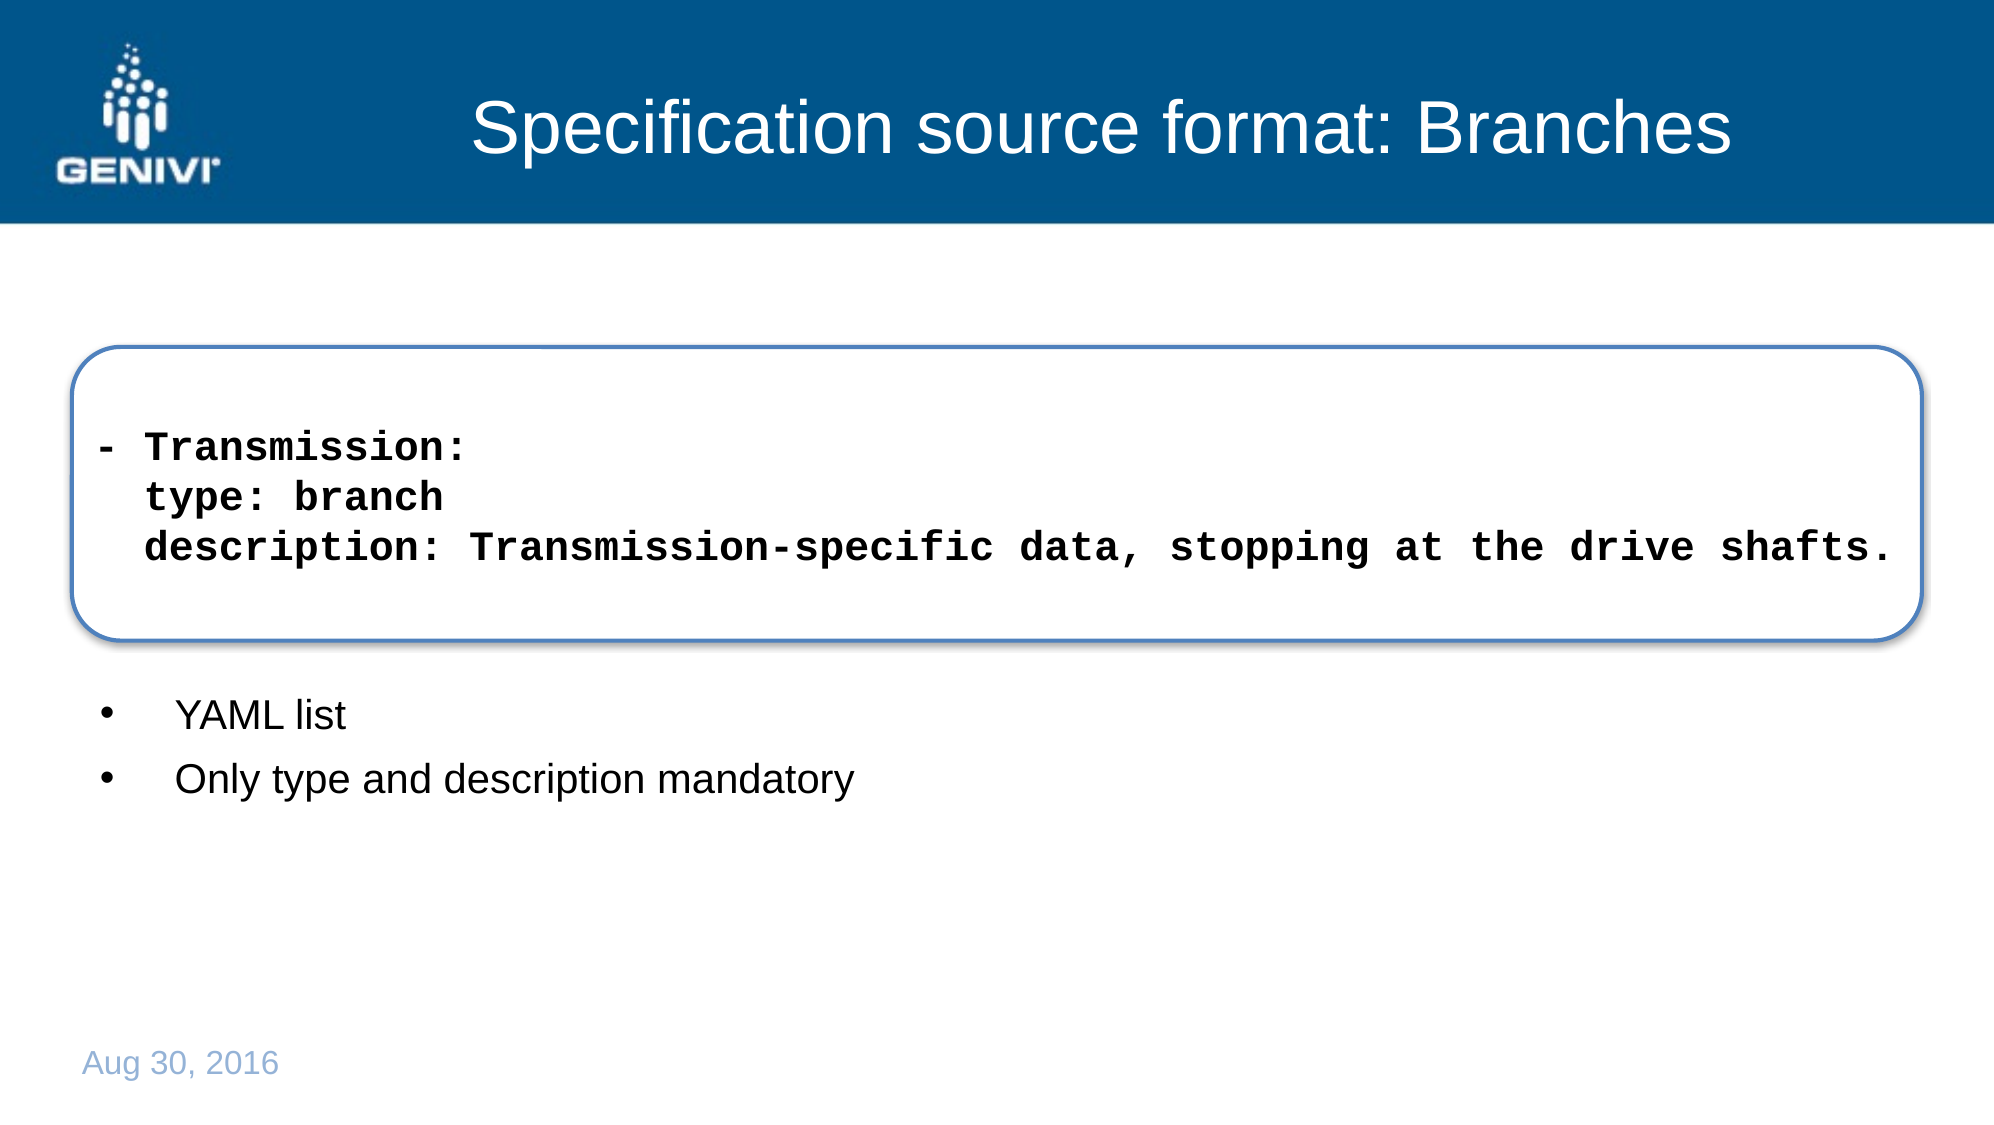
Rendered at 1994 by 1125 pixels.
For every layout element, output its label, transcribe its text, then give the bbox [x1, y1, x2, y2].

title Specification source format: Branches [331, 0, 1873, 248]
picture [0, 0, 1994, 1125]
text_box YAML list Only type and description mandatory [99, 687, 1896, 1005]
text_box - Transmission: type: branch description: Transmission-specific data, stopping at the drive shafts. [71, 346, 1922, 641]
